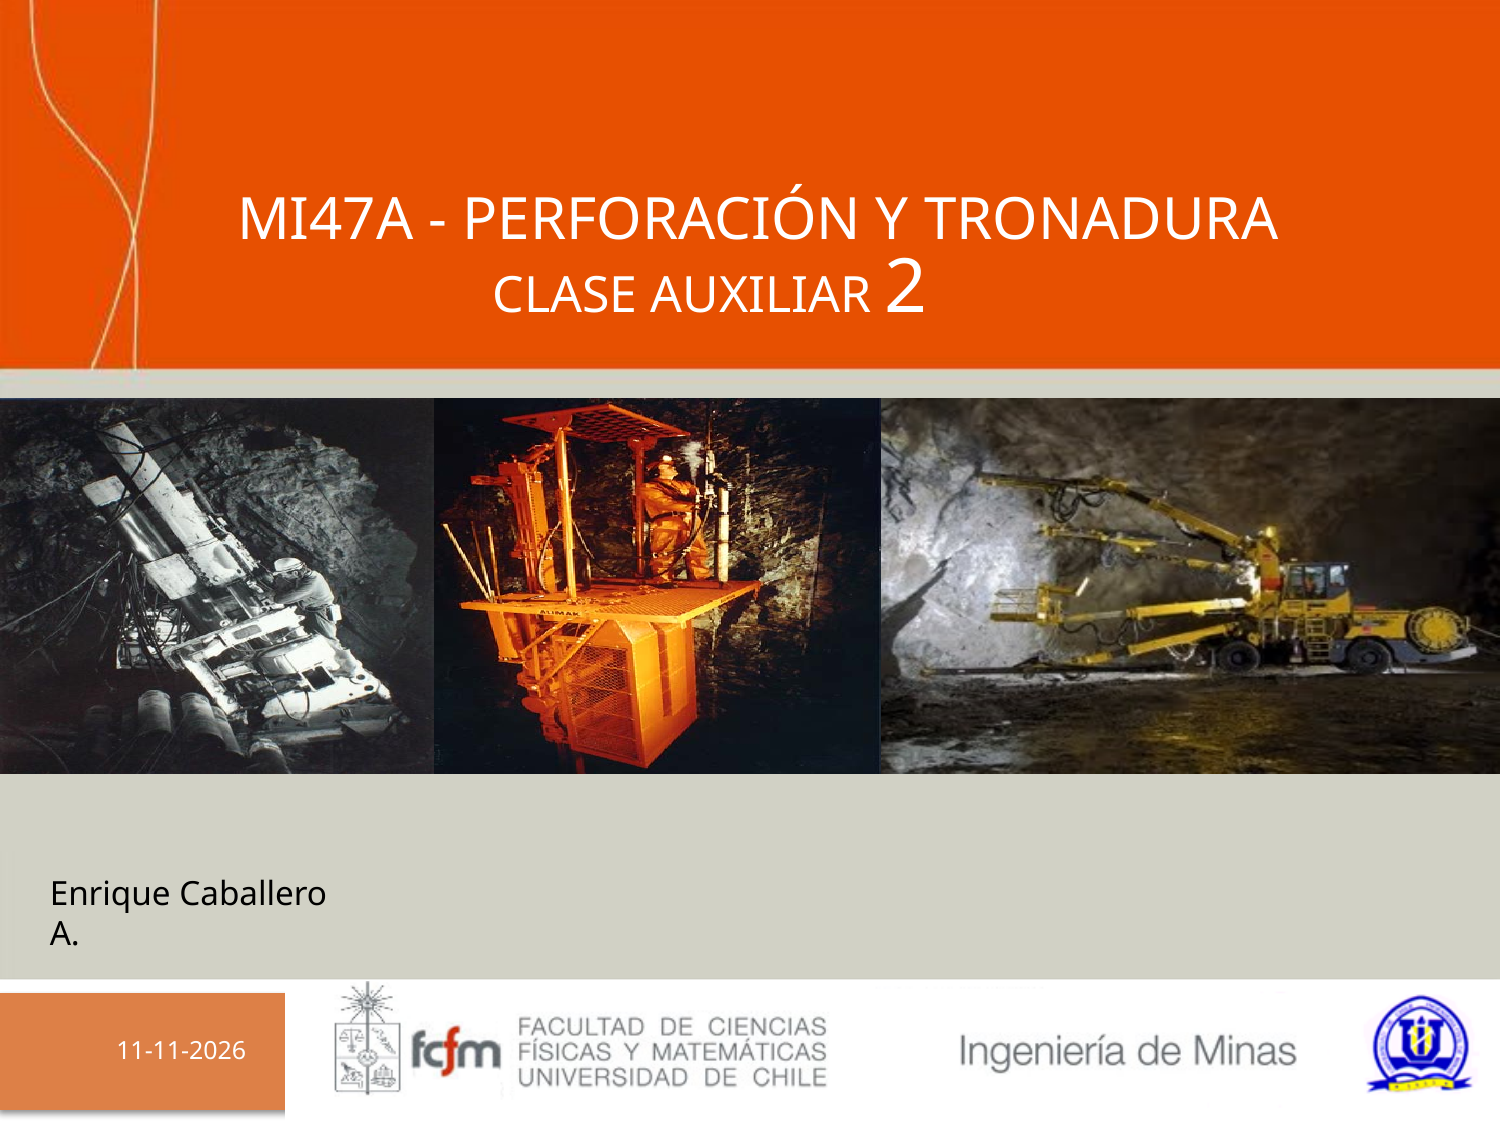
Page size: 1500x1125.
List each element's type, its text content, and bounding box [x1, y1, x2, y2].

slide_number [12, 995, 278, 1108]
text_box Enrique Caballero A. [35, 855, 380, 968]
picture [0, 0, 1500, 979]
title [23, 784, 1450, 963]
text_box CLASE AUXILIAR 2 [0, 222, 1306, 336]
picture [285, 980, 1500, 1125]
text_box MI47A - PERFORACIÓN Y TRONADURA [46, 128, 1469, 255]
